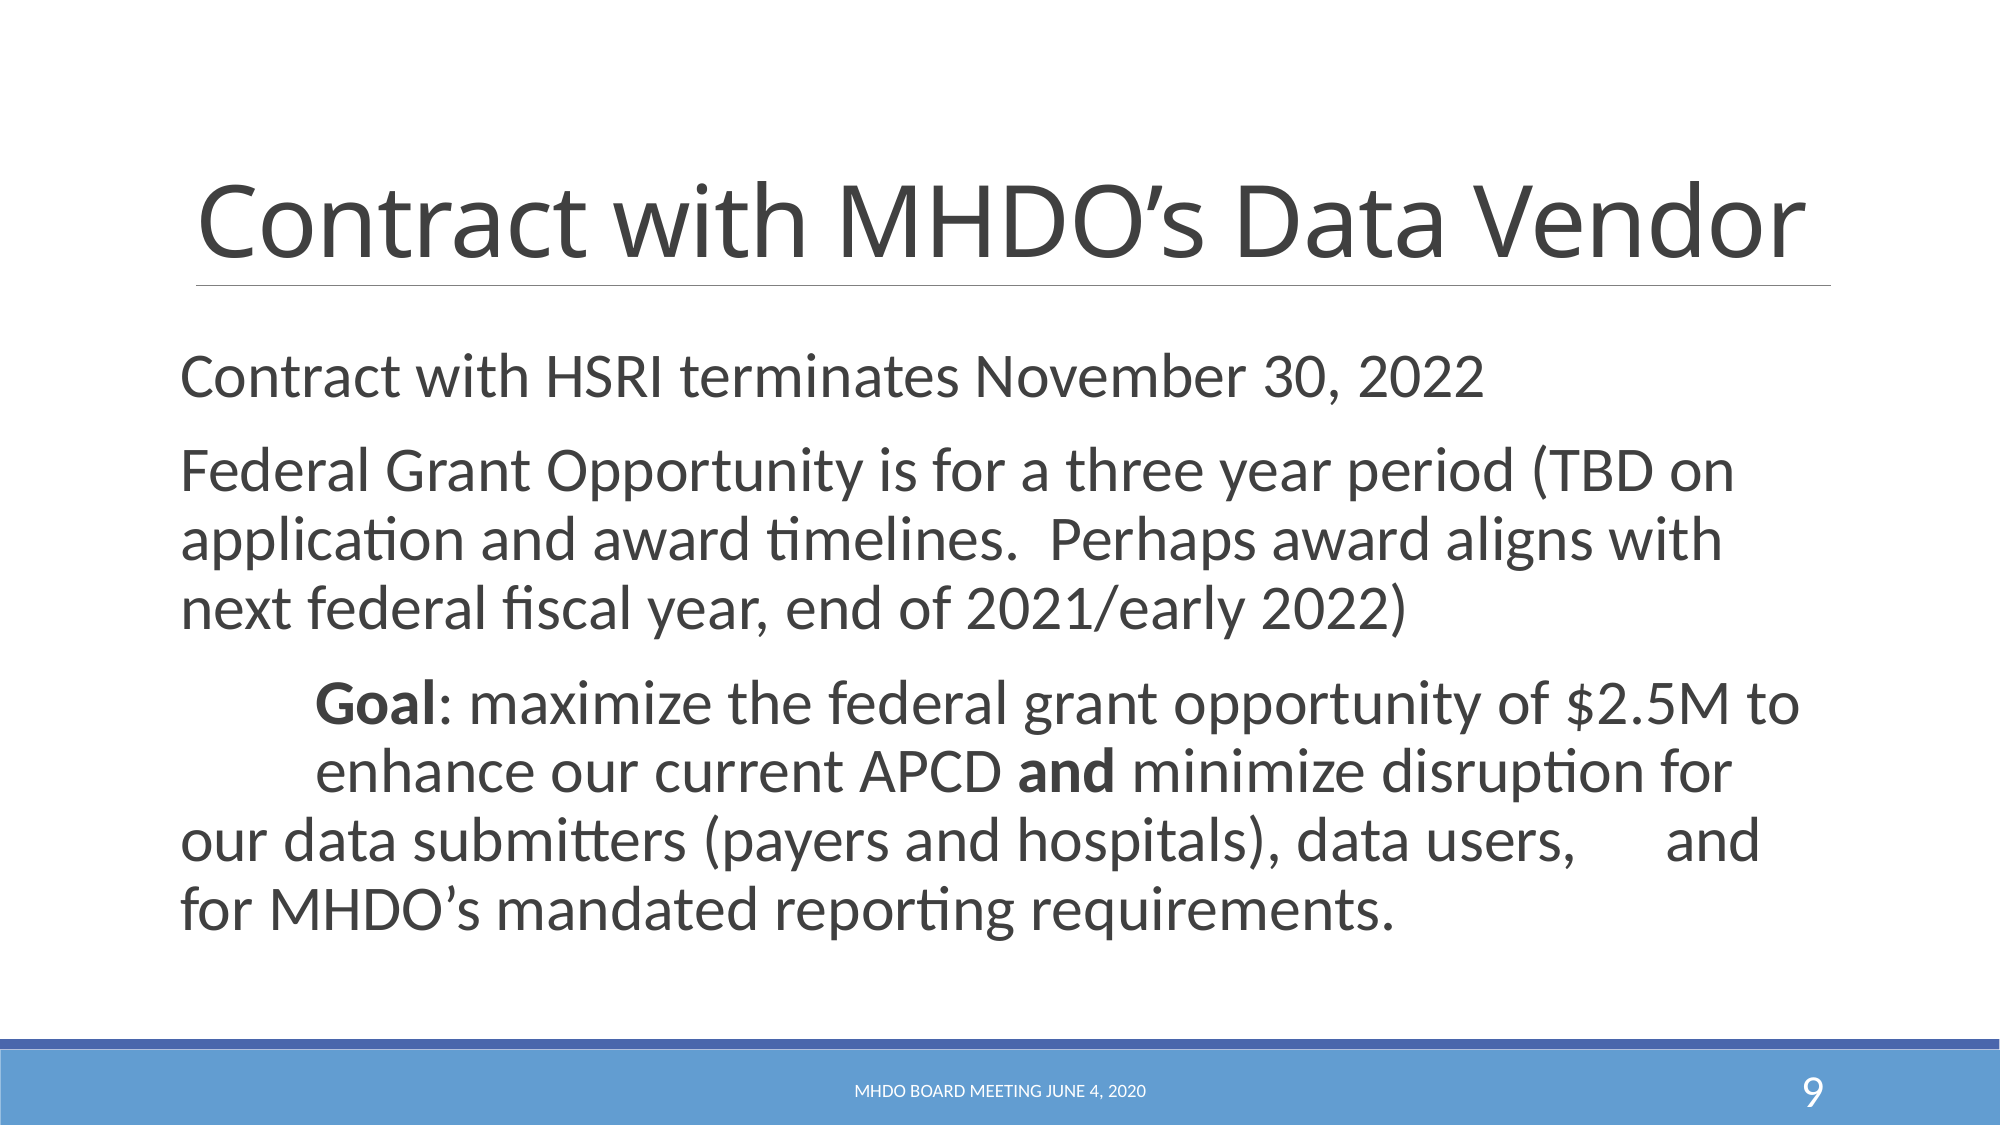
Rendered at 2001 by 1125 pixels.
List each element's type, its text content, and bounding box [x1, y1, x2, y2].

list Contract with HSRI terminates November 30, 2022 Federal Grant Opportunity is for a three year period (TBD on application and award timelines. Perhaps award aligns with next federal fiscal year, end of 2021/early 2022) Goal: maximize the federal grant opportunity of $2.5M to enhance our current APCD and minimize disruption for our data submitters (payers and hospitals), data users, and for MHDO’s mandated reporting requirements. [180, 334, 1840, 963]
slide_number 9 [1624, 1059, 1840, 1120]
footer MHDO Board Meeting June 4, 2020 [604, 1059, 1396, 1120]
title Contract with MHDO’s Data Vendor [180, 47, 1840, 285]
